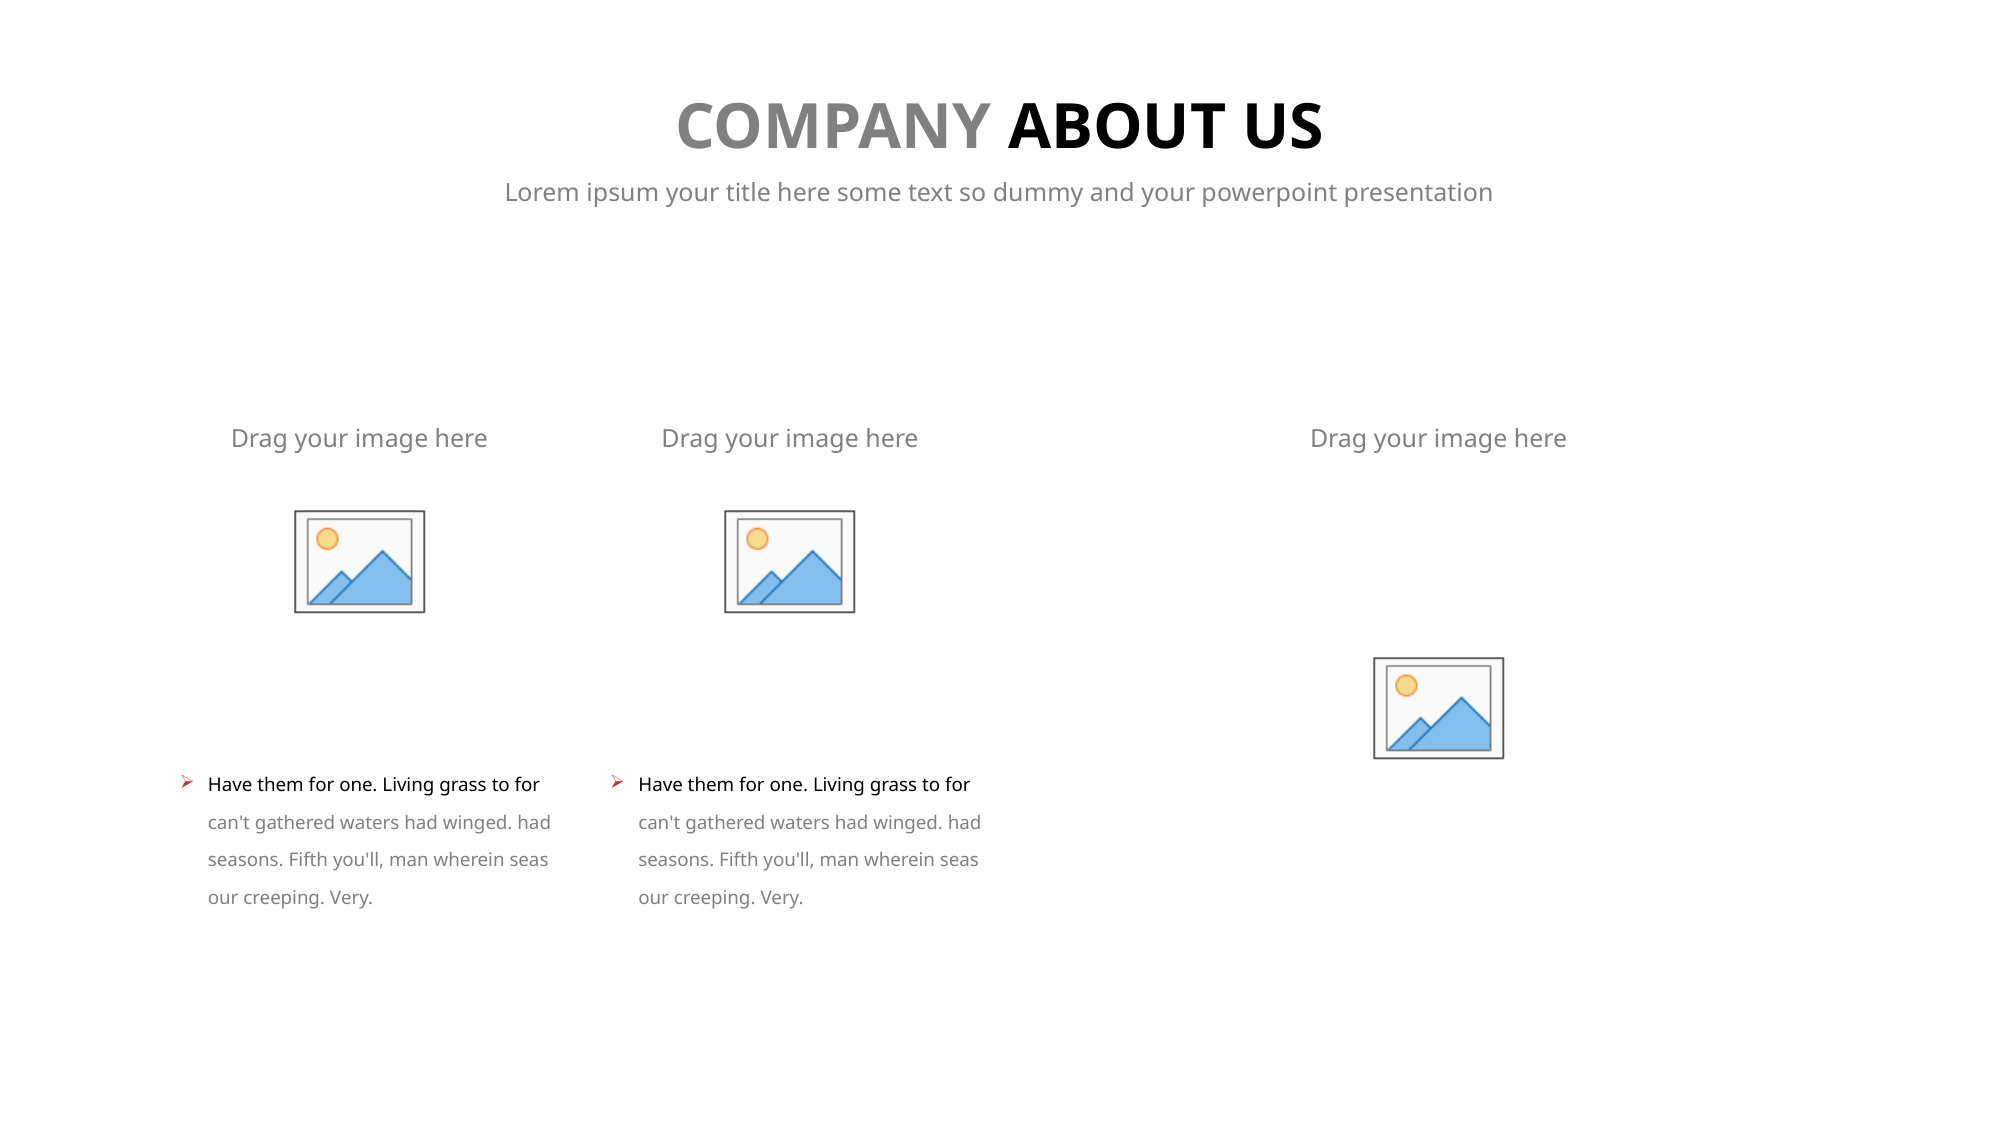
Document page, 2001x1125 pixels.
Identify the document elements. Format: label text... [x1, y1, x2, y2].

picture [595, 414, 985, 711]
picture [1015, 414, 1863, 1003]
title COMPANY ABOUT US [137, 78, 1863, 179]
picture [164, 414, 555, 711]
text_box Have them for one. Living grass to for can't gathered waters had winged. had seasons. Fifth you'll, man wherein seas our creeping. Very. [164, 750, 595, 916]
text_box Have them for one. Living grass to for can't gathered waters had winged. had seasons. Fifth you'll, man wherein seas our creeping. Very. [595, 750, 1015, 916]
subtitle Lorem ipsum your title here some text so dummy and your powerpoint presentation [137, 179, 1863, 221]
